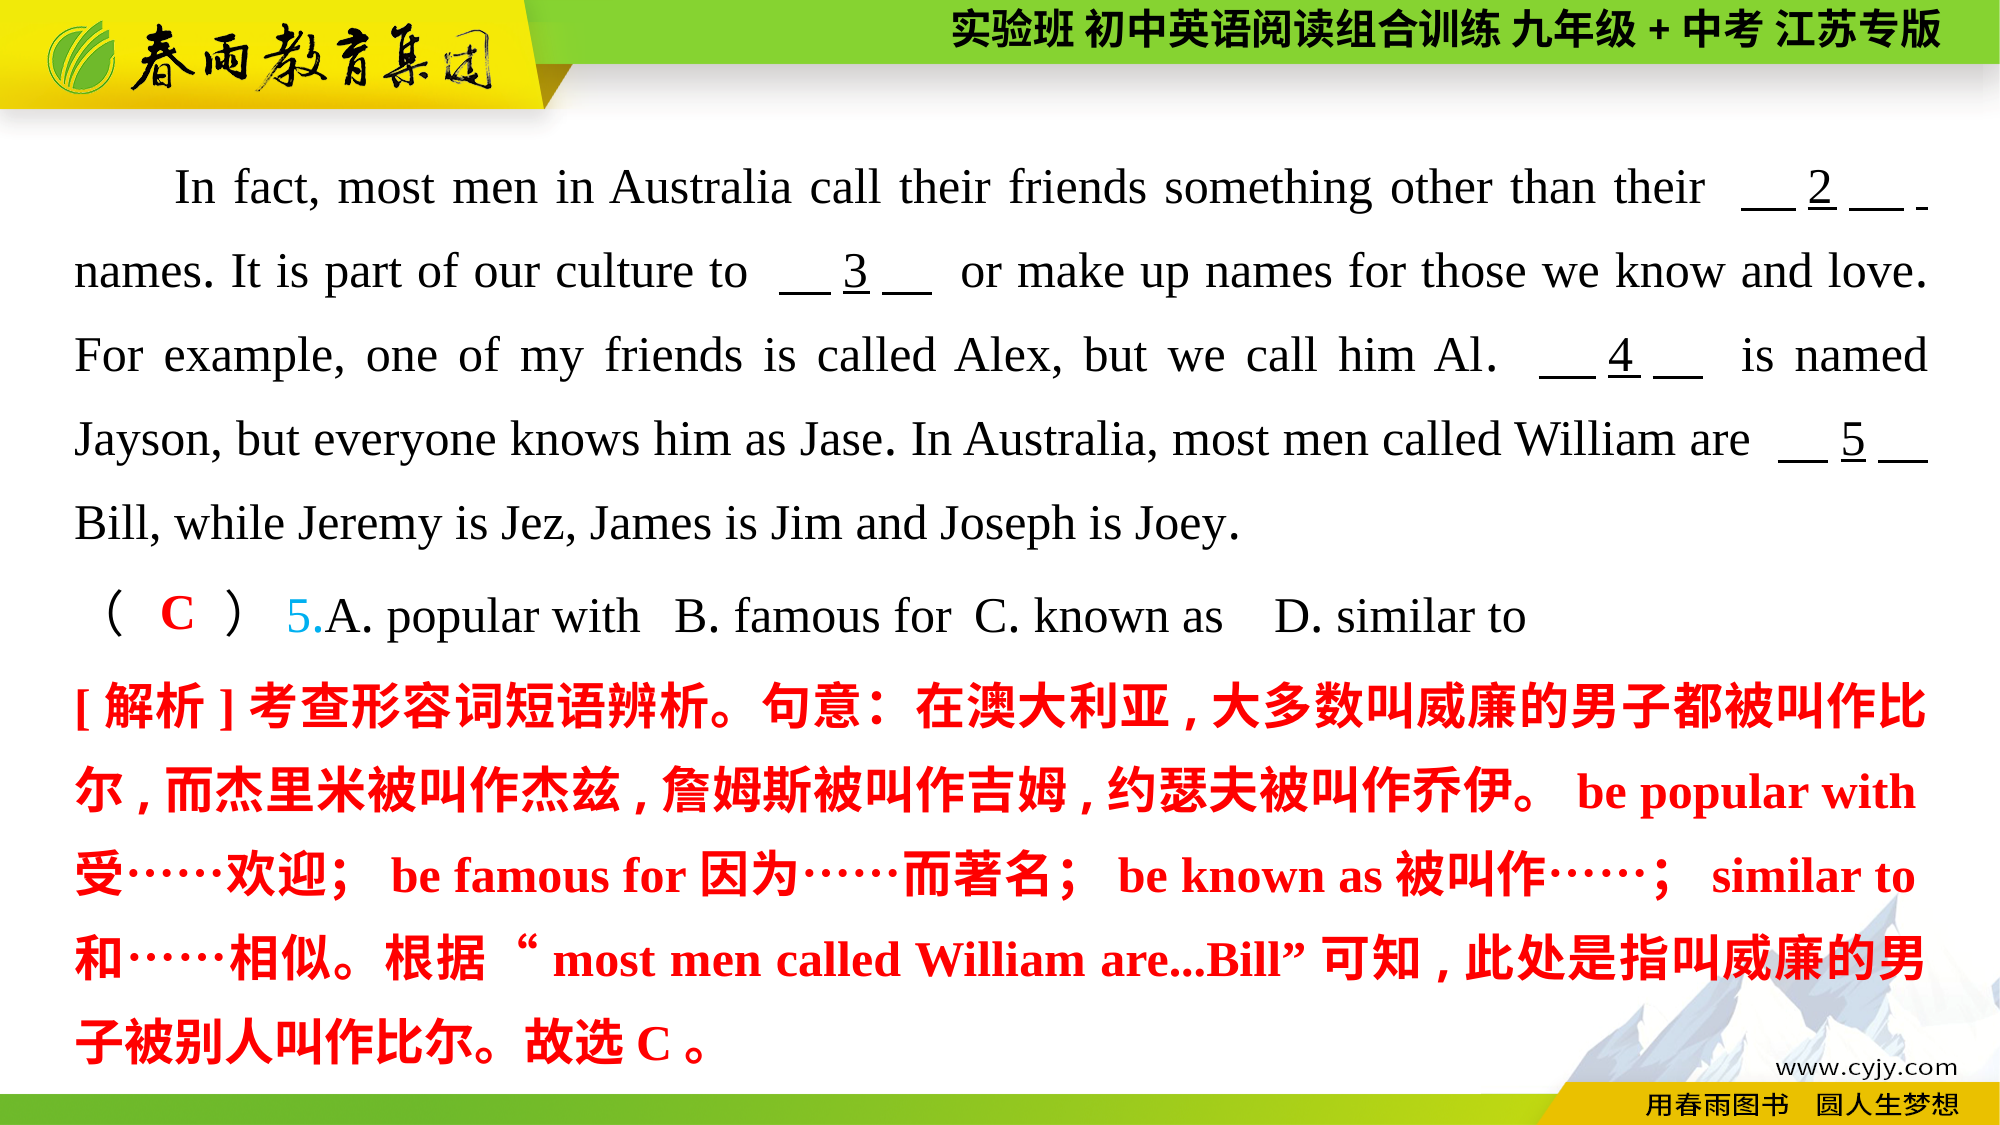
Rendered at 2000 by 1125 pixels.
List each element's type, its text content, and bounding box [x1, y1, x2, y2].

text_box C [145, 547, 212, 642]
text_box （ ）5.A. popular with B. famous for C. known as D. similar to [59, 550, 145, 642]
list In fact, most men in Australia call their friends something other than their 2 . names. It is part of our culture to 3 or make up names for those we know and love. For example, one of my friends is called Alex, but we call him Al. 4 is named Jayson, but everyone knows him as Jase. In Australia, most men called William are 5 Bill, while Jeremy is Jez, James is Jim and Joseph is Joey. [59, 122, 1944, 550]
text_box [解析]考查形容词短语辨析。句意：在澳大利亚,大多数叫威廉的男子都被叫作比尔,而杰里米被叫作杰兹,詹姆斯被叫作吉姆,约瑟夫被叫作乔伊。be popular with受……欢迎；be famous for因为……而著名；be known as被叫作……；similar to和……相似。根据“most men called William are...Bill”可知,此处是指叫威廉的男子被别人叫作比尔。故选C。 [59, 642, 1944, 1078]
text_box （ ）5.A. popular with B. famous for C. known as D. similar to [212, 550, 1944, 642]
picture [0, 0, 2000, 1125]
